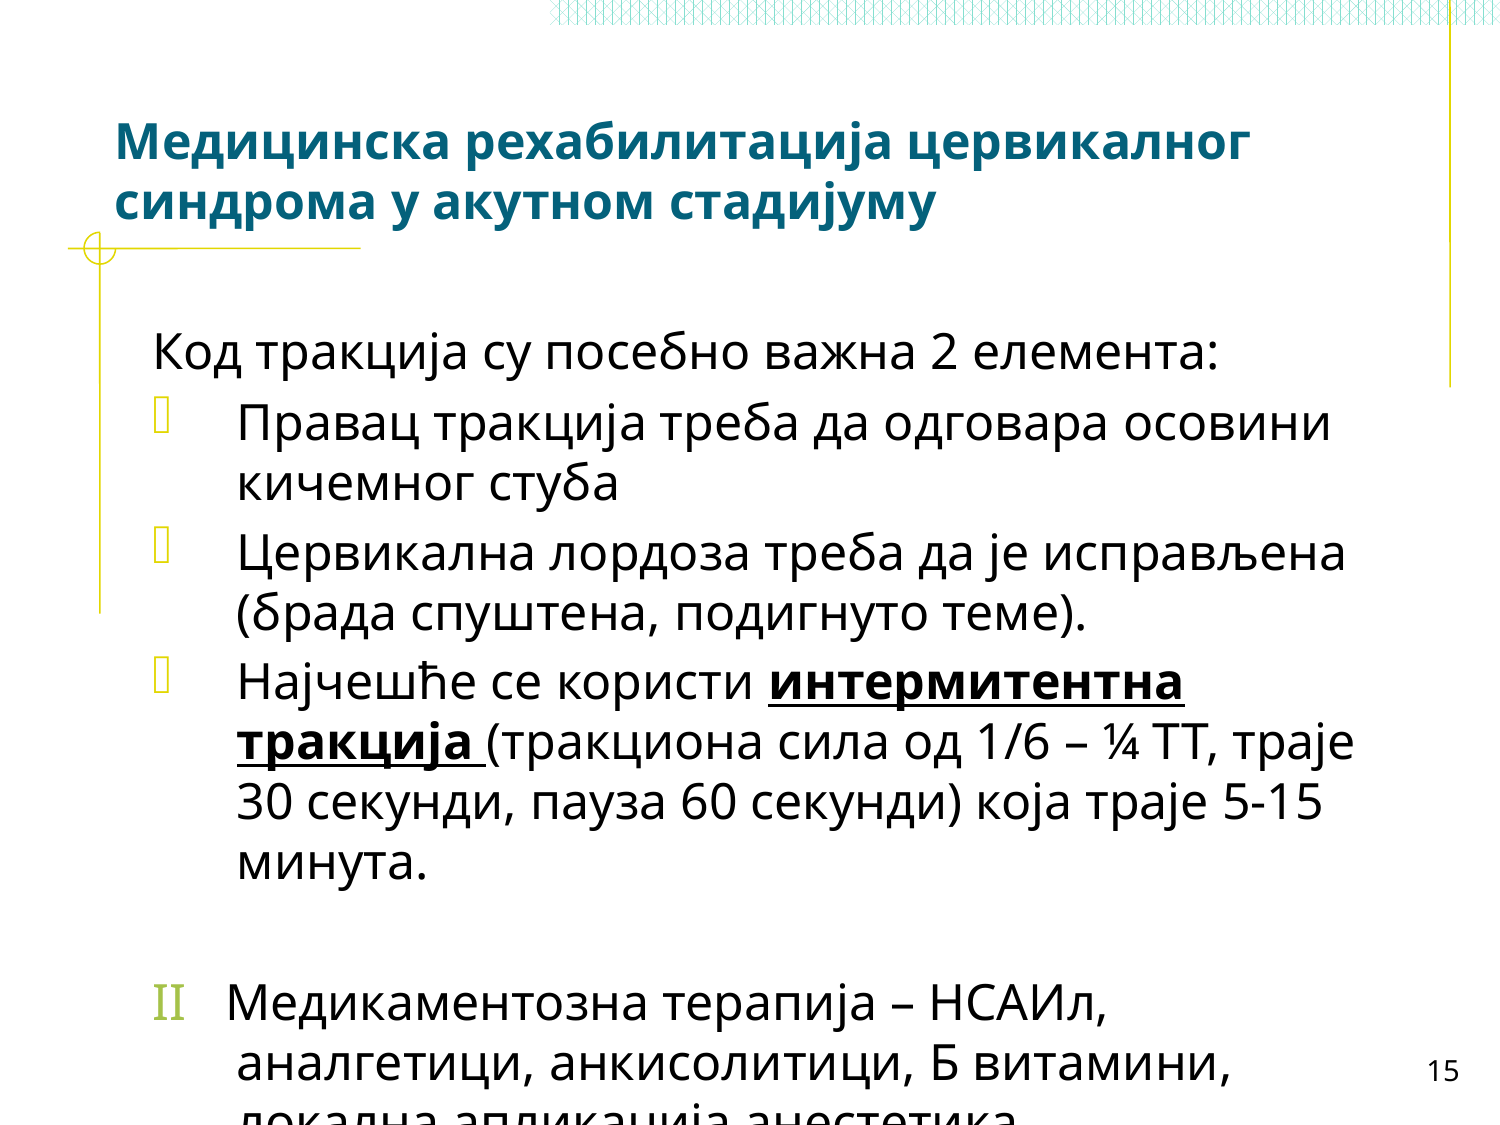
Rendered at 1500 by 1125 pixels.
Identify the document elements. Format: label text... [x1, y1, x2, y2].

list Код тракција су посебно важна 2 елемента: Правац тракција треба да одговара осовини кичемног стуба Цервикална лордоза треба да је исправљена (брада спуштена, подигнуто теме). Најчешће се користи интермитентна тракција (тракциона сила од 1/6 – ¼ ТТ, траје 30 секунди, пауза 60 секунди) која траје 5-15 минута. II Медикаментозна терапија – НСАИл, аналгетици, анкисолитици, Б витамини, локална апликација анестетика, кортикостероида. [137, 312, 1413, 988]
title Медицинска рехабилитација цервикалног синдрома у акутном стадијуму [99, 49, 1376, 238]
slide_number 15 [1162, 1025, 1475, 1100]
